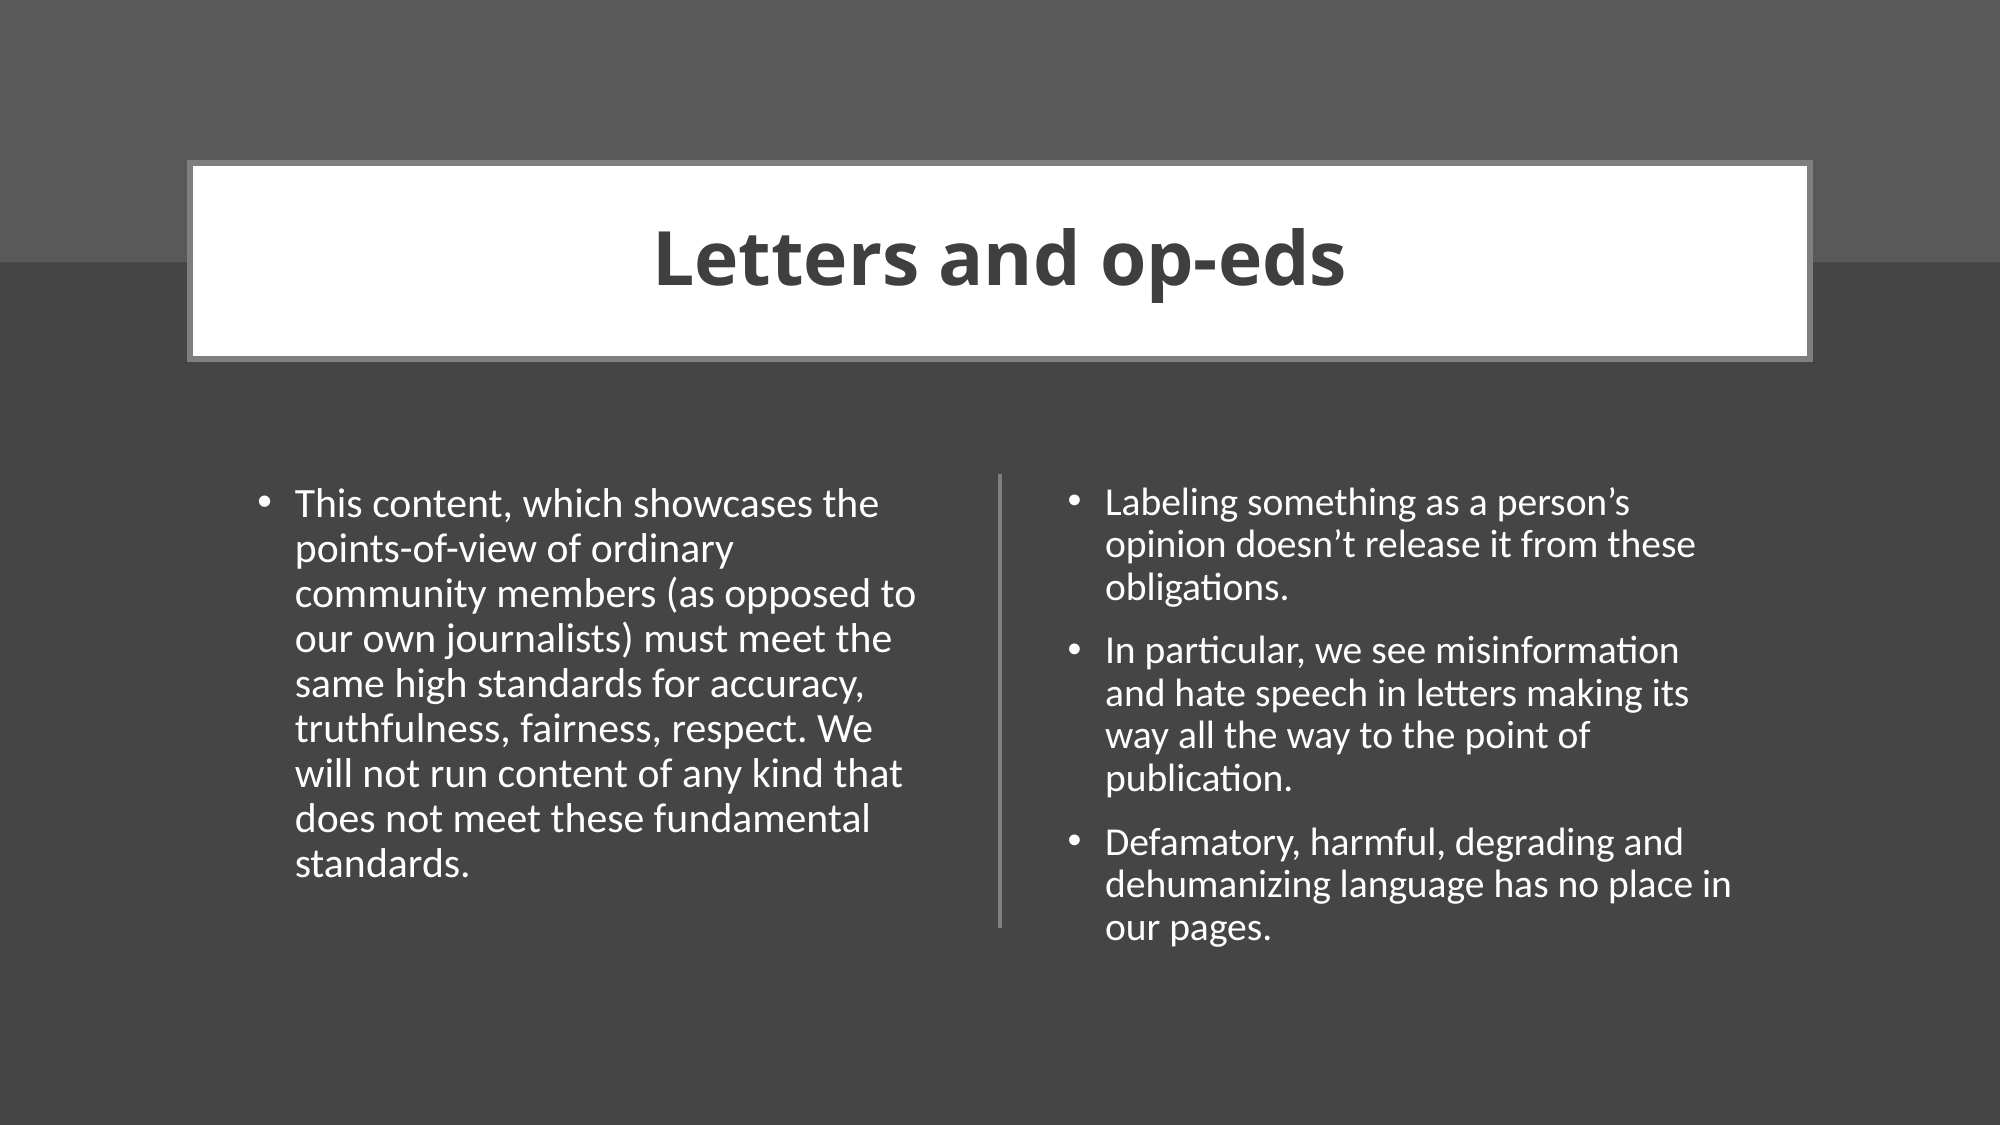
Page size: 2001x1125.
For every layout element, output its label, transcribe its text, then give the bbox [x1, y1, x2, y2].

text_box [0, 0, 2000, 263]
title Letters and op-eds [190, 163, 1810, 360]
list Labeling something as a person’s opinion doesn’t release it from these obligations. In particular, we see misinformation and hate speech in letters making its way all the way to the point of publication. Defamatory, harmful, degrading and dehumanizing language has no place in our pages. [1052, 473, 1757, 960]
list This content, which showcases the points-of-view of ordinary community members (as opposed to our own journalists) must meet the same high standards for accuracy, truthfulness, fairness, respect. We will not run content of any kind that does not meet these fundamental standards. [242, 473, 948, 960]
